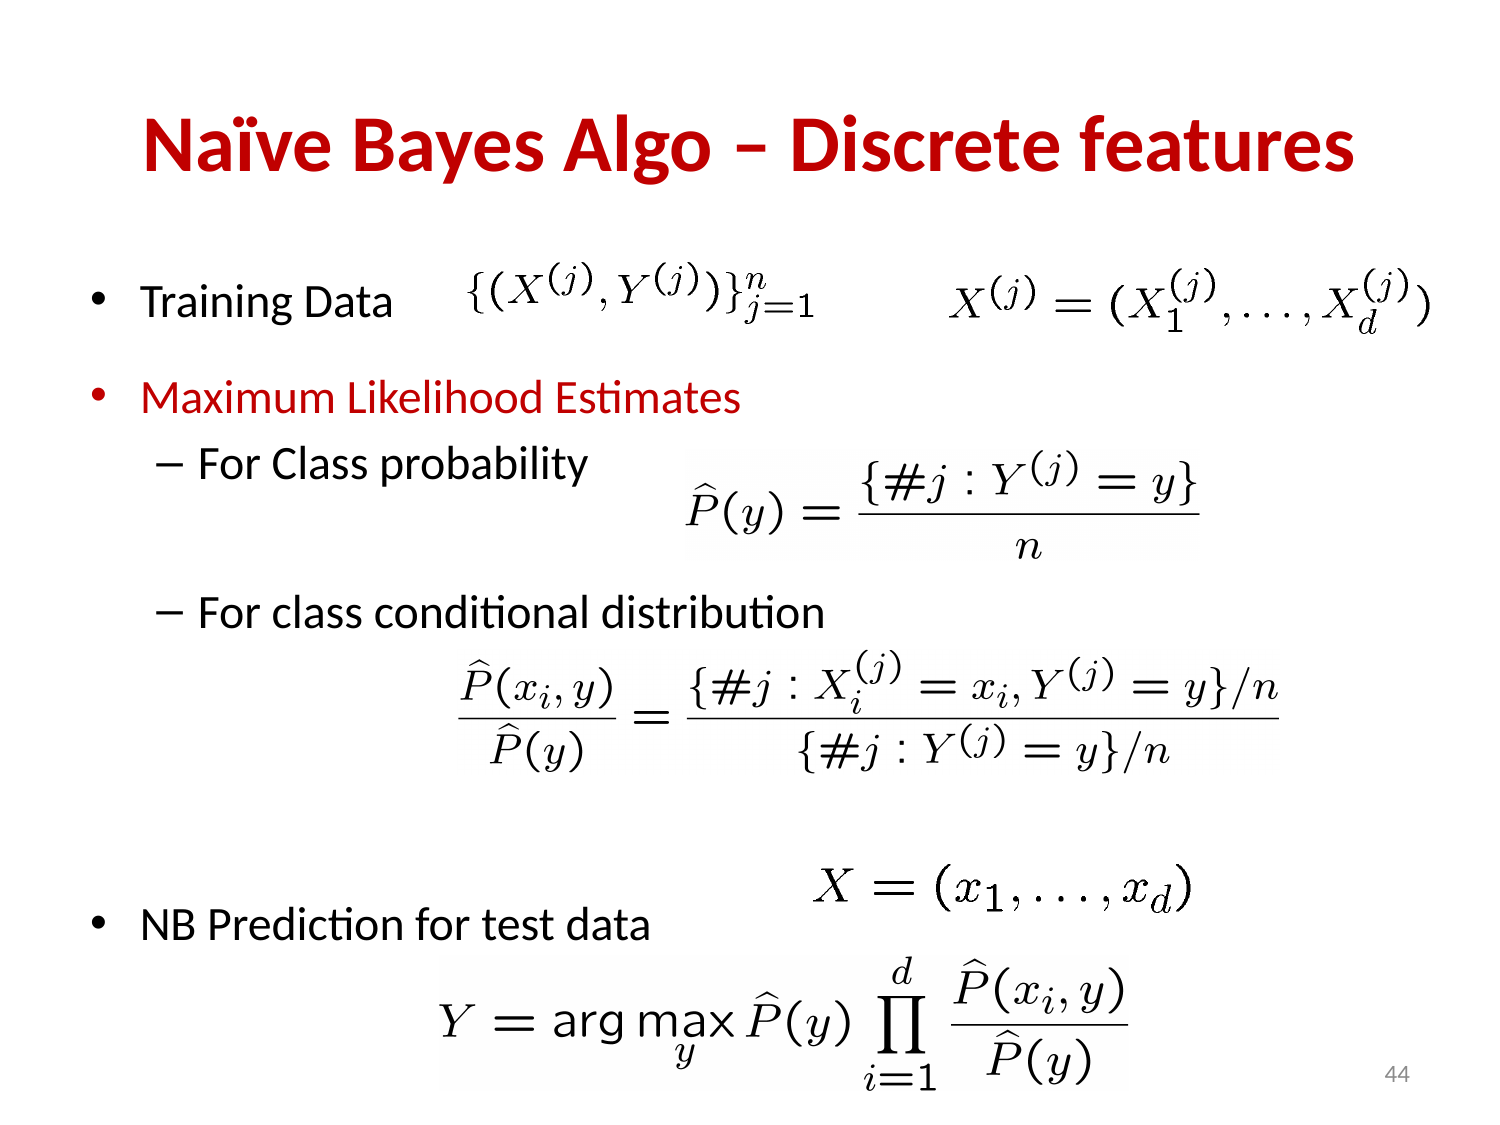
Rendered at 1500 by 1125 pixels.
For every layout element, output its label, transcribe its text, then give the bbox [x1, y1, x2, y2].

picture [948, 267, 1430, 335]
list Training Data Maximum Likelihood Estimates For Class probability For class conditional distribution NB Prediction for test data [75, 262, 1425, 963]
title Naïve Bayes Algo – Discrete features [75, 45, 1425, 233]
slide_number 44 [1074, 1042, 1425, 1103]
picture [812, 864, 1192, 913]
picture [439, 954, 1129, 1091]
picture [685, 449, 1201, 561]
picture [465, 262, 826, 326]
picture [457, 649, 1280, 776]
